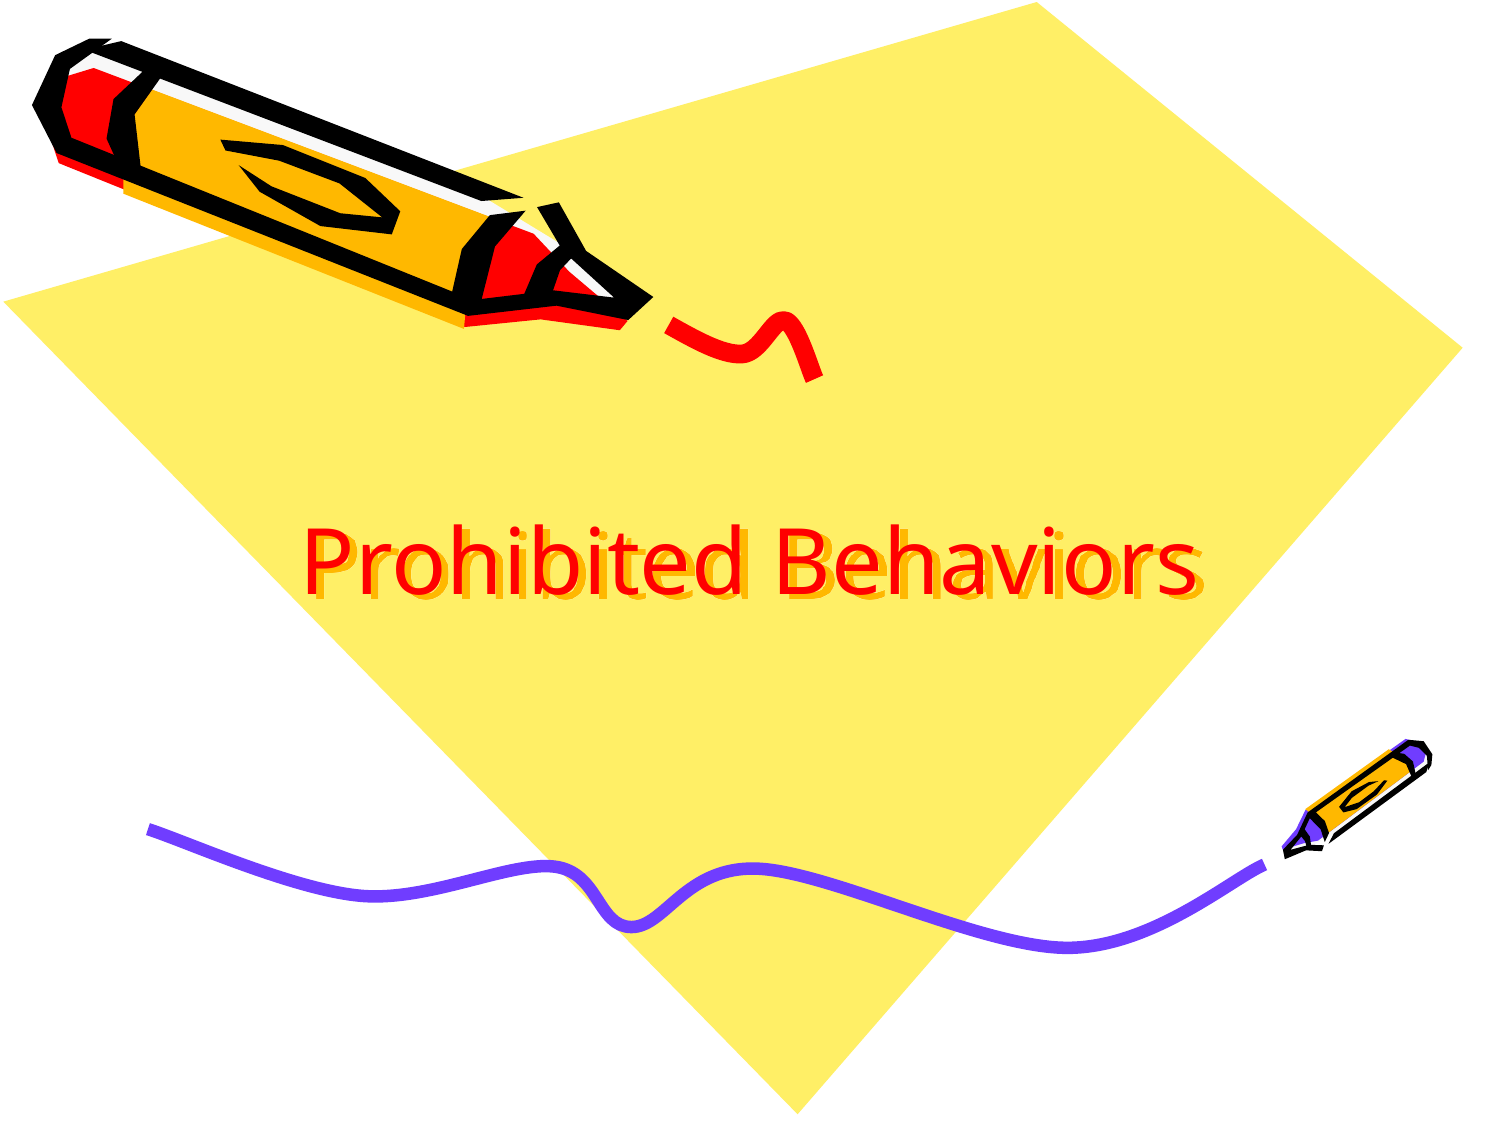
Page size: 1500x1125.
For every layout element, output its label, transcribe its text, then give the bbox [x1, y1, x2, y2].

title Prohibited Behaviors [224, 247, 1276, 622]
